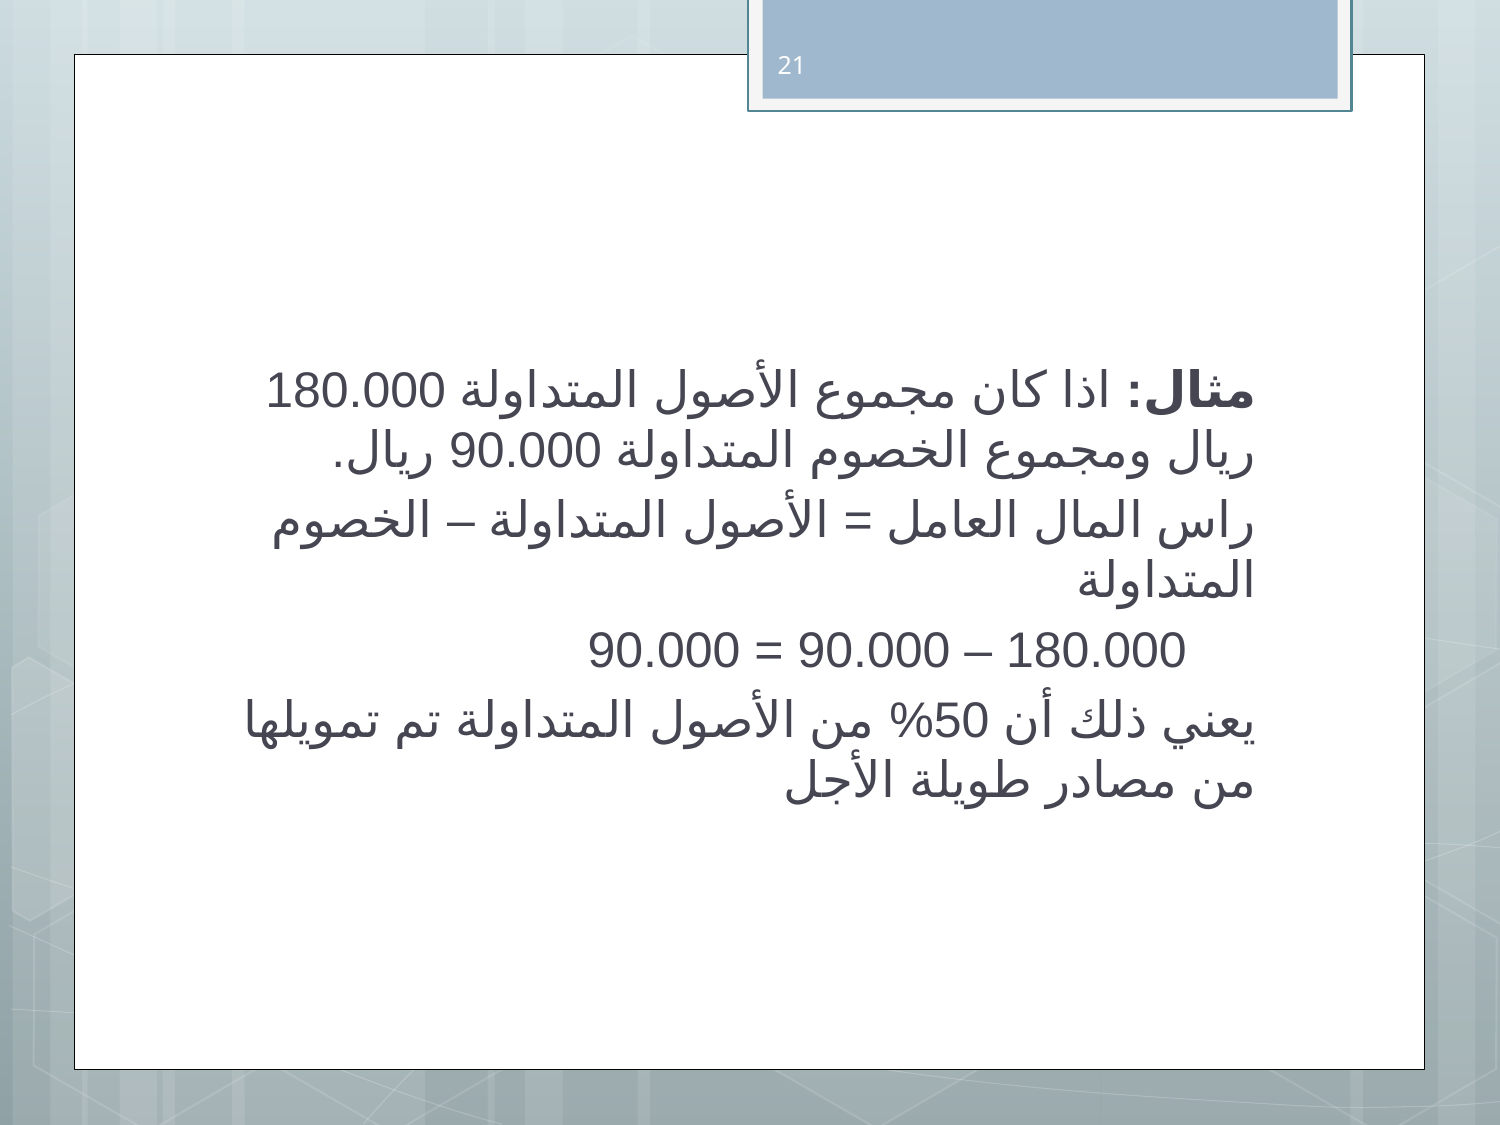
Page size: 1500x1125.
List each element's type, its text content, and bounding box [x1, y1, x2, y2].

list مثال: اذا كان مجموع الأصول المتداولة 180.000 ريال ومجموع الخصوم المتداولة 90.000 ريال. راس المال العامل = الأصول المتداولة – الخصوم المتداولة 180.000 – 90.000 = 90.000 يعني ذلك أن 50% من الأصول المتداولة تم تمويلها من مصادر طويلة الأجل [171, 349, 1283, 926]
slide_number 21 [762, 36, 982, 97]
